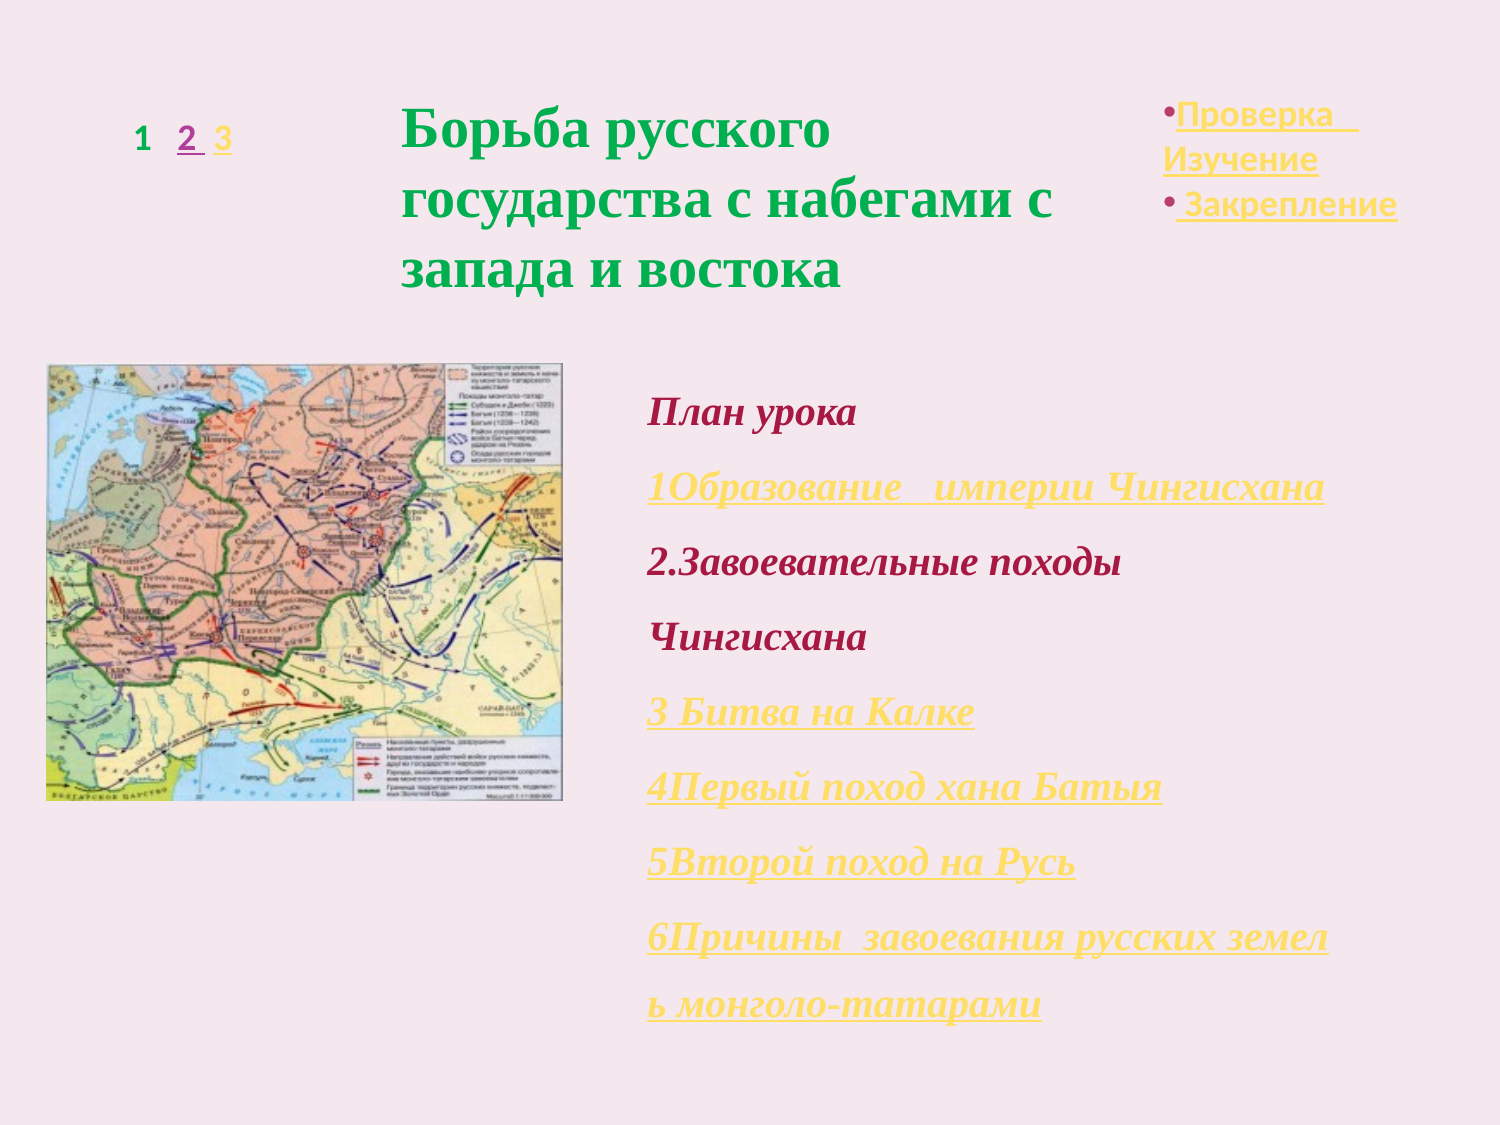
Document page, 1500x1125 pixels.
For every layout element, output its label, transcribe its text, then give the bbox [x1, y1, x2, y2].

text_box Проверка Изучение Закрепление [1148, 81, 1418, 232]
text_box 1 2 3 [118, 105, 248, 166]
text_box Борьба русского государства с набегами с запада и востока [386, 82, 1137, 307]
picture [46, 362, 563, 801]
text_box План урока 1Образование империи Чингисхана 2.Завоевательные походы Чингисхана 3 Битва на Калке 4Первый поход хана Батыя 5Второй поход на Русь 6Причины завоевания русских земель монголо-татарами [632, 351, 1348, 967]
